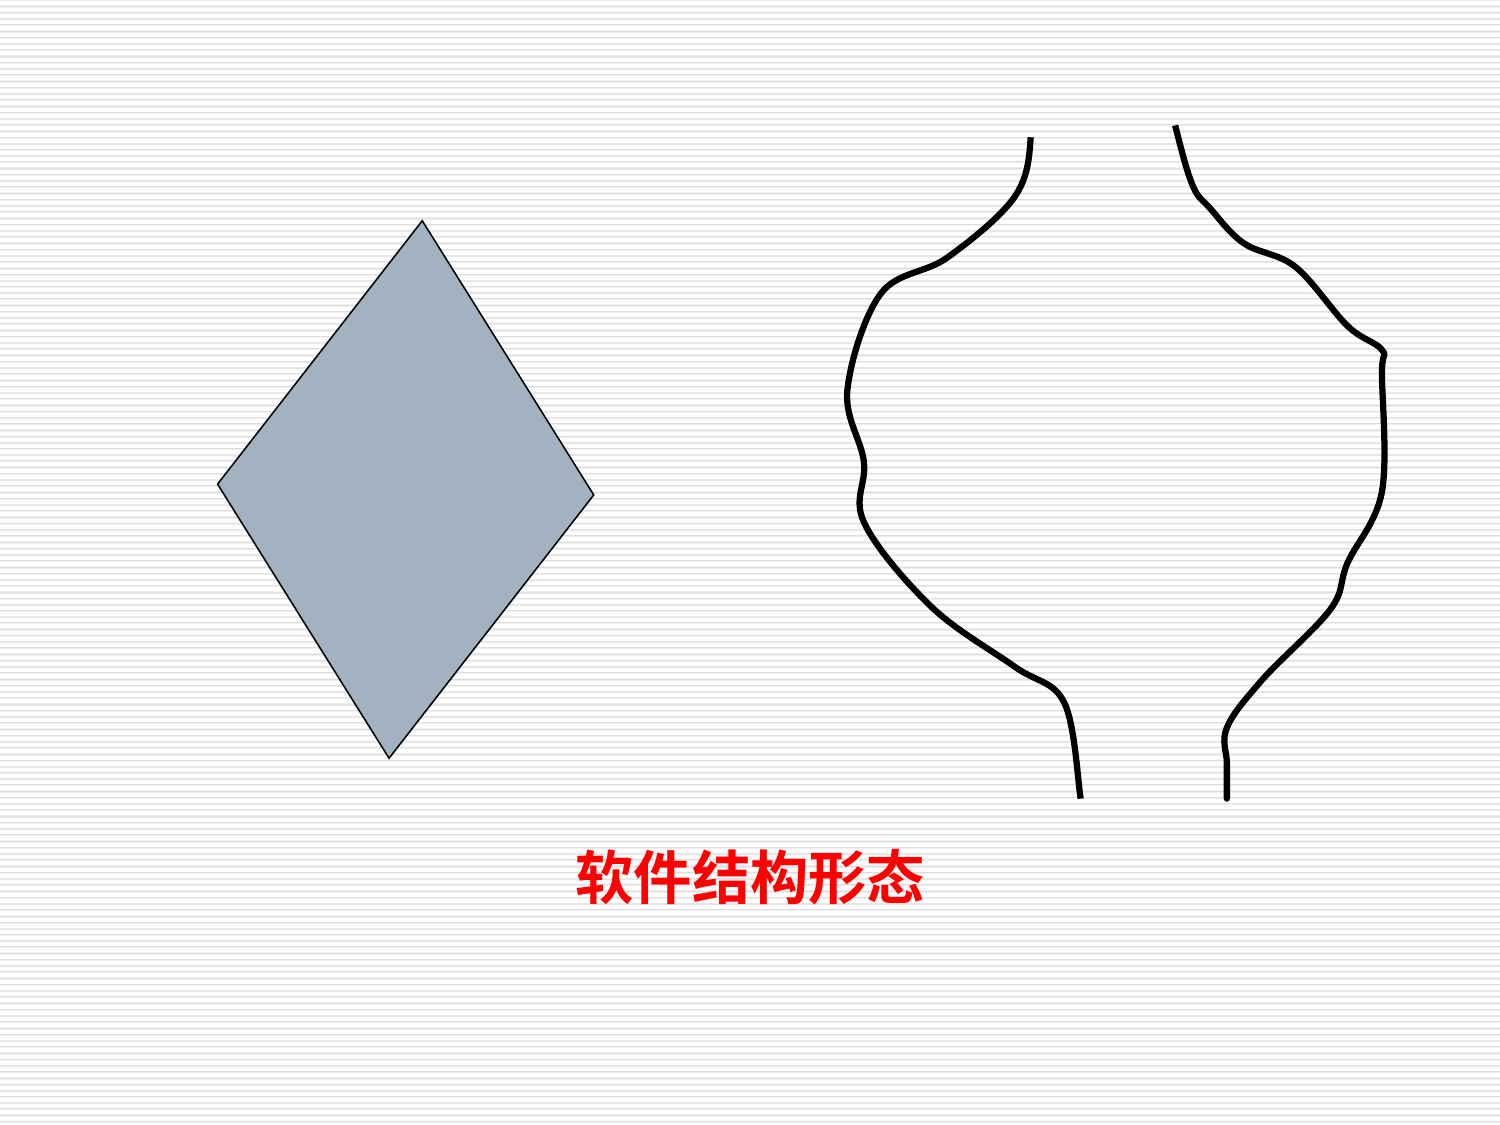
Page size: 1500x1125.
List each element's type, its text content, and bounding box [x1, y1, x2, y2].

text_box [1175, 125, 1385, 799]
picture [0, 0, 1500, 1125]
text_box 软件结构形态 [560, 834, 1024, 919]
text_box [847, 137, 1081, 799]
text_box [217, 220, 594, 759]
